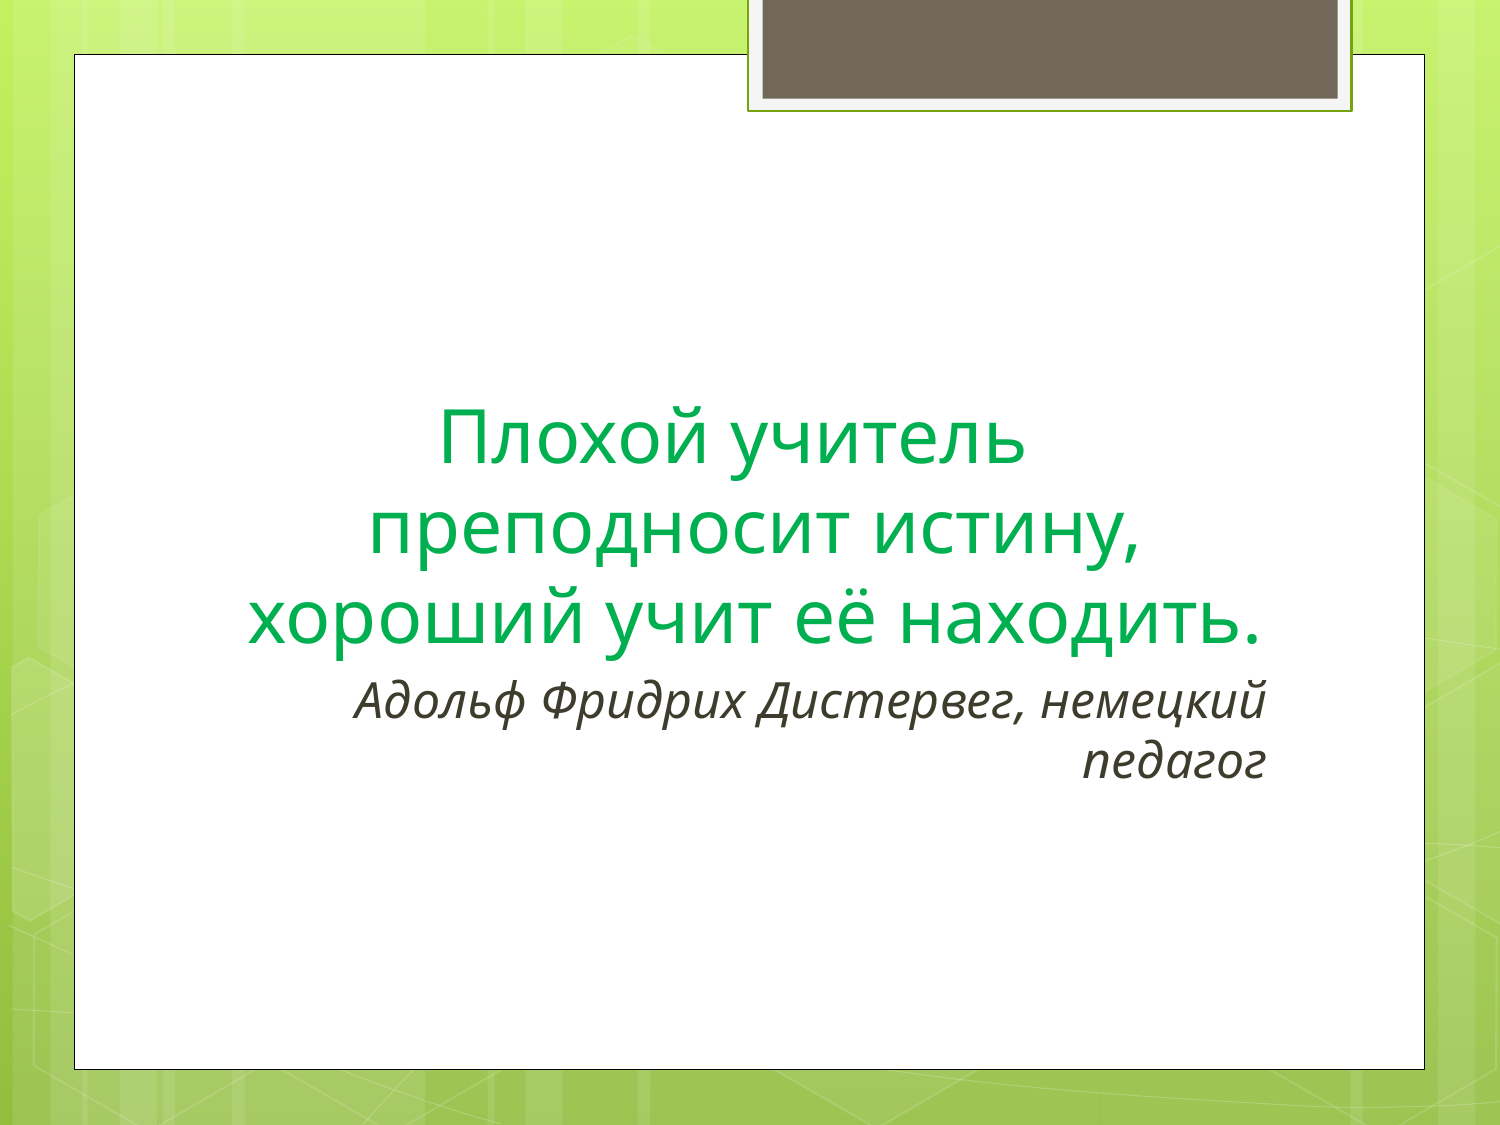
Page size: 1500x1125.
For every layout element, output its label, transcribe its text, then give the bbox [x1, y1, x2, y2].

list Плохой учитель преподносит истину, хороший учит её находить. Адольф Фридрих Дистервег, немецкий педагог [171, 381, 1283, 957]
